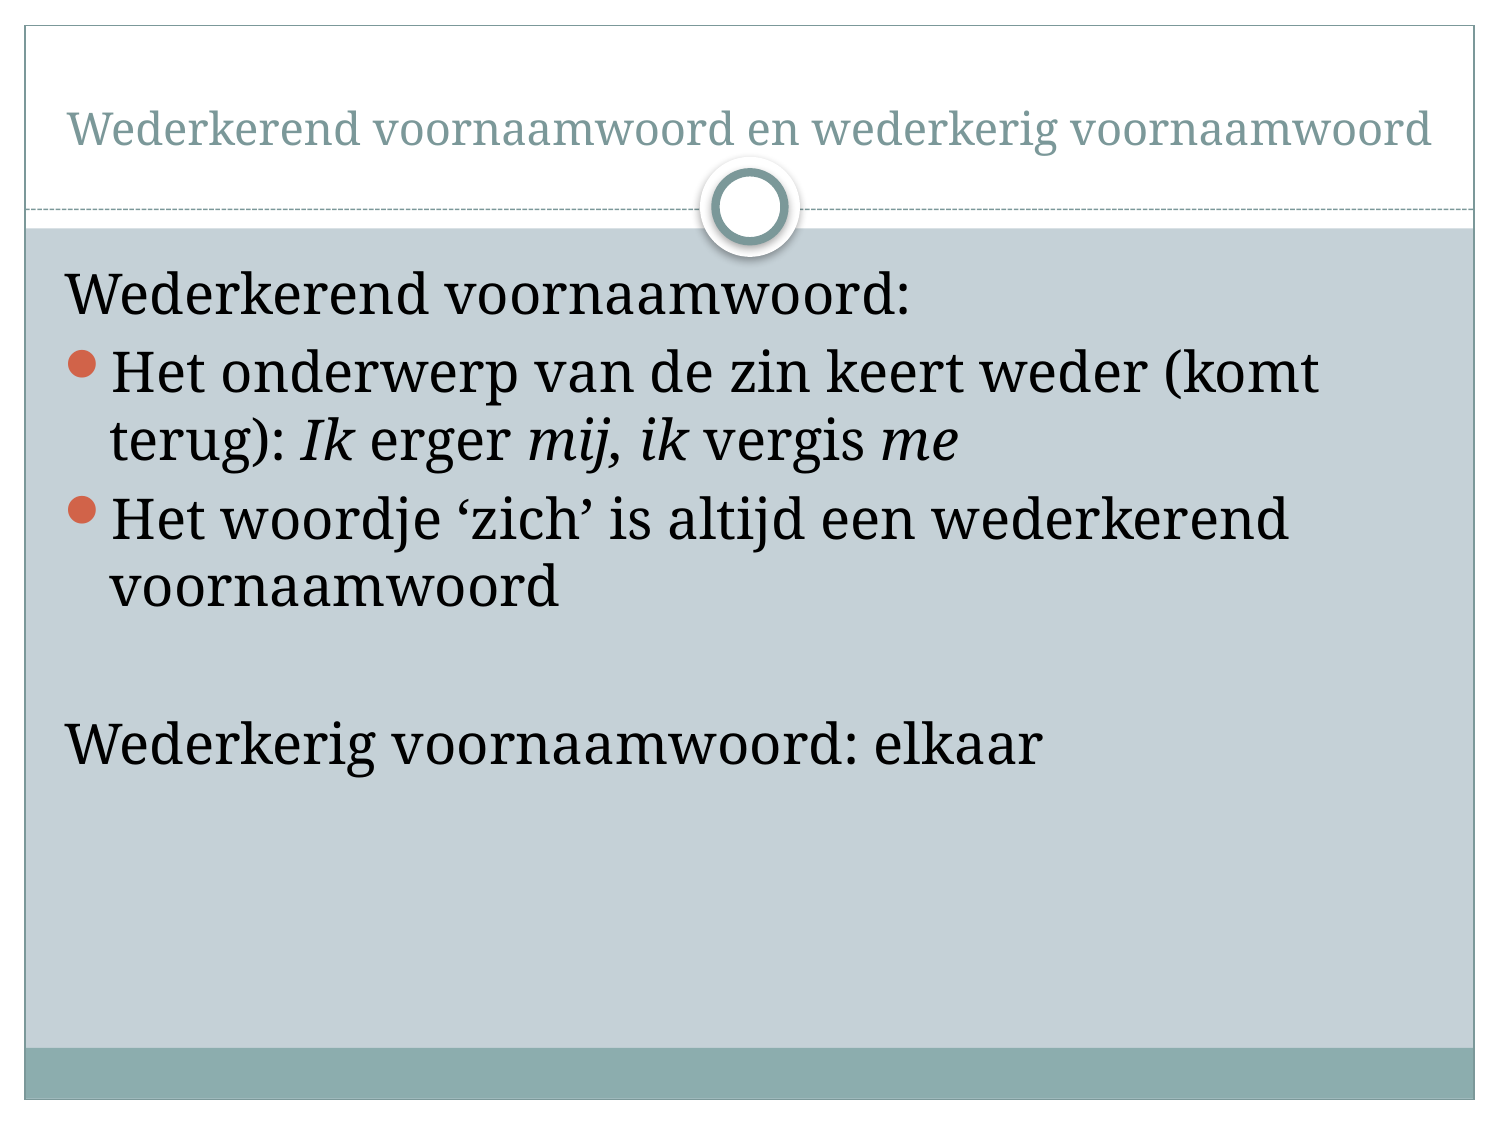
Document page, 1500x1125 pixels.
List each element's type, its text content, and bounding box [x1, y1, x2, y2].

list Wederkerend voornaamwoord: Het onderwerp van de zin keert weder (komt terug): Ik erger mij, ik vergis me Het woordje ‘zich’ is altijd een wederkerend voornaamwoord Wederkerig voornaamwoord: elkaar [49, 250, 1445, 1001]
title Wederkerend voornaamwoord en wederkerig voornaamwoord [49, 37, 1450, 162]
